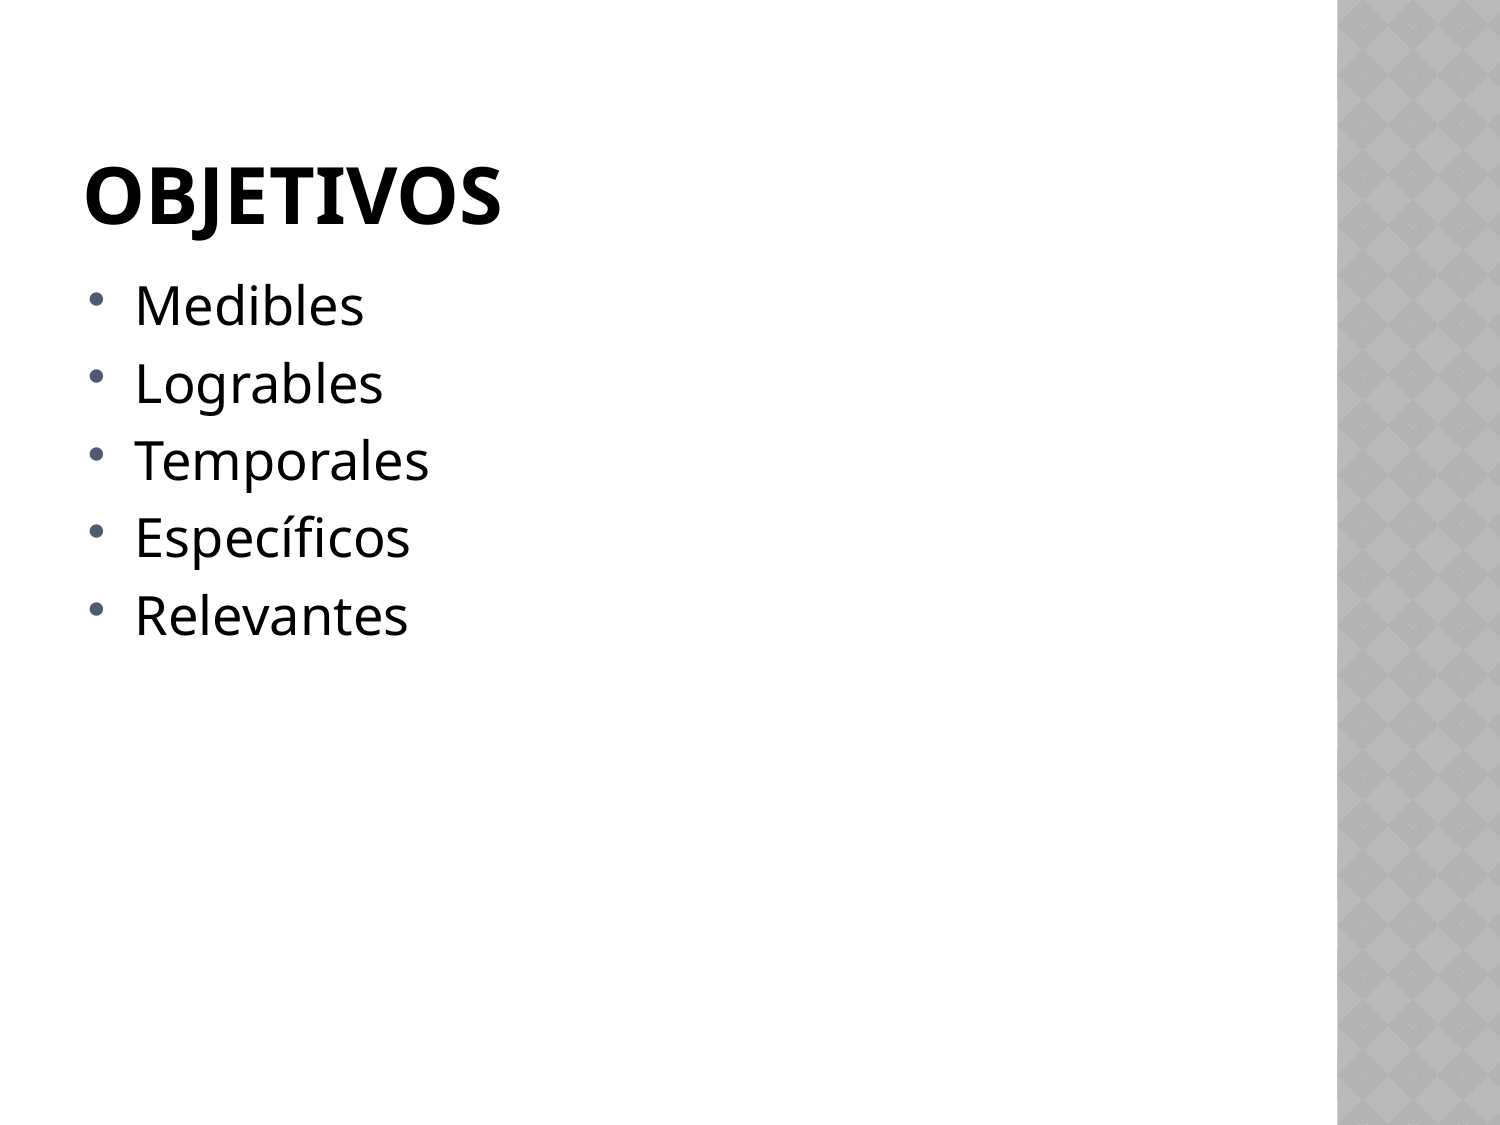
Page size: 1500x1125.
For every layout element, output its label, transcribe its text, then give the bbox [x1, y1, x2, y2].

list Medibles Logrables Temporales Específicos Relevantes [75, 264, 1263, 1059]
title Objetivos [75, 52, 1263, 240]
